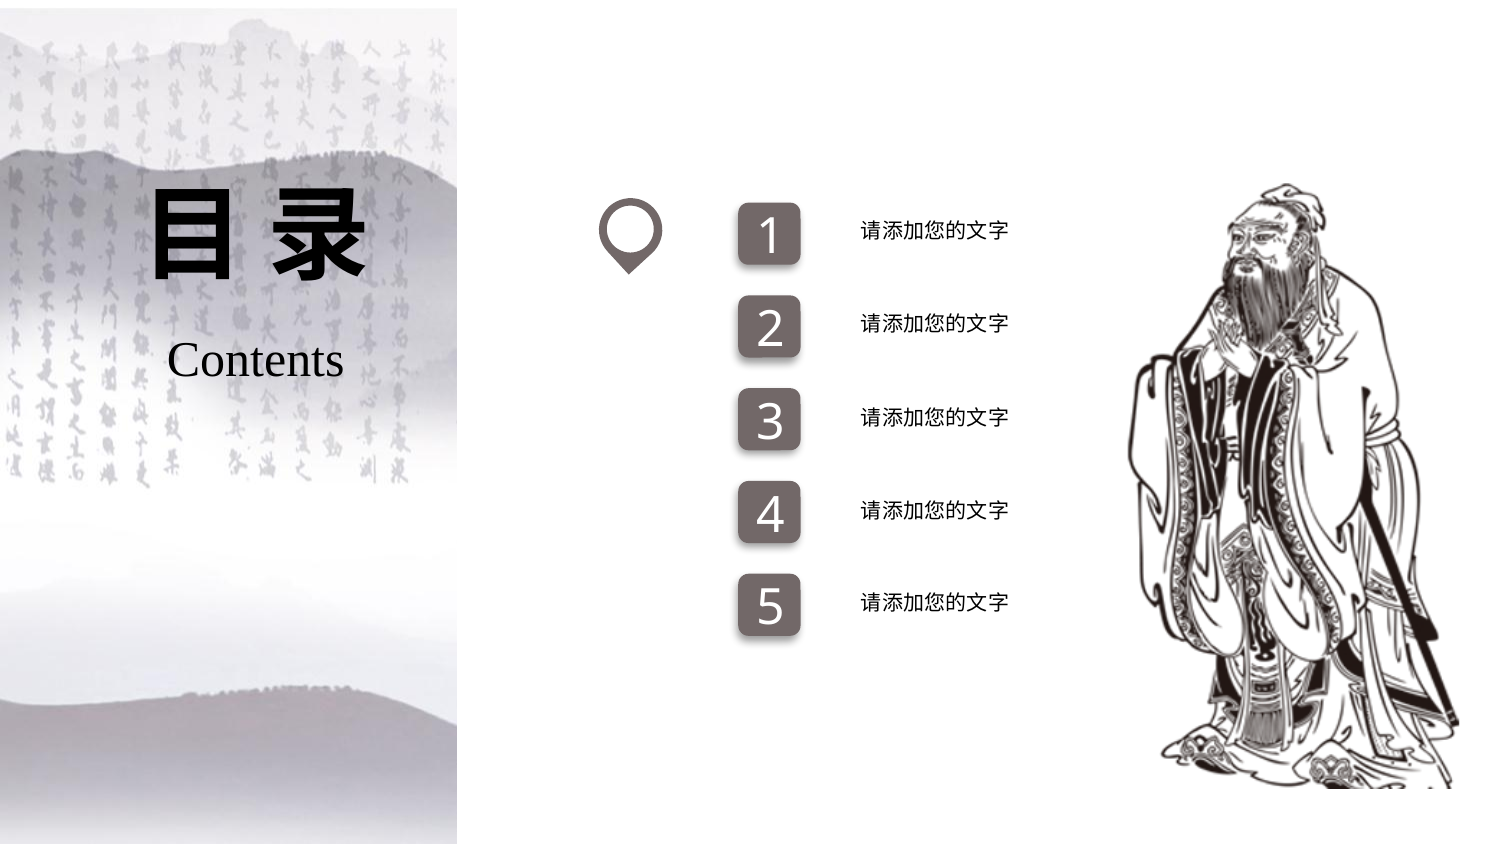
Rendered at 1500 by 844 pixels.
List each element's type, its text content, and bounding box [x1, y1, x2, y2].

text_box 3 [737, 387, 802, 452]
text_box 请添加您的文字 [845, 210, 1025, 251]
text_box 2 [737, 294, 802, 359]
text_box 请添加您的文字 [845, 582, 1025, 623]
picture [0, 0, 457, 844]
text_box 1 [737, 201, 802, 266]
picture [1118, 172, 1478, 790]
text_box 4 [737, 479, 802, 545]
text_box 请添加您的文字 [845, 396, 1025, 437]
text_box 5 [737, 572, 802, 637]
text_box 请添加您的文字 [845, 302, 1025, 343]
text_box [599, 199, 662, 261]
text_box 请添加您的文字 [845, 490, 1025, 531]
